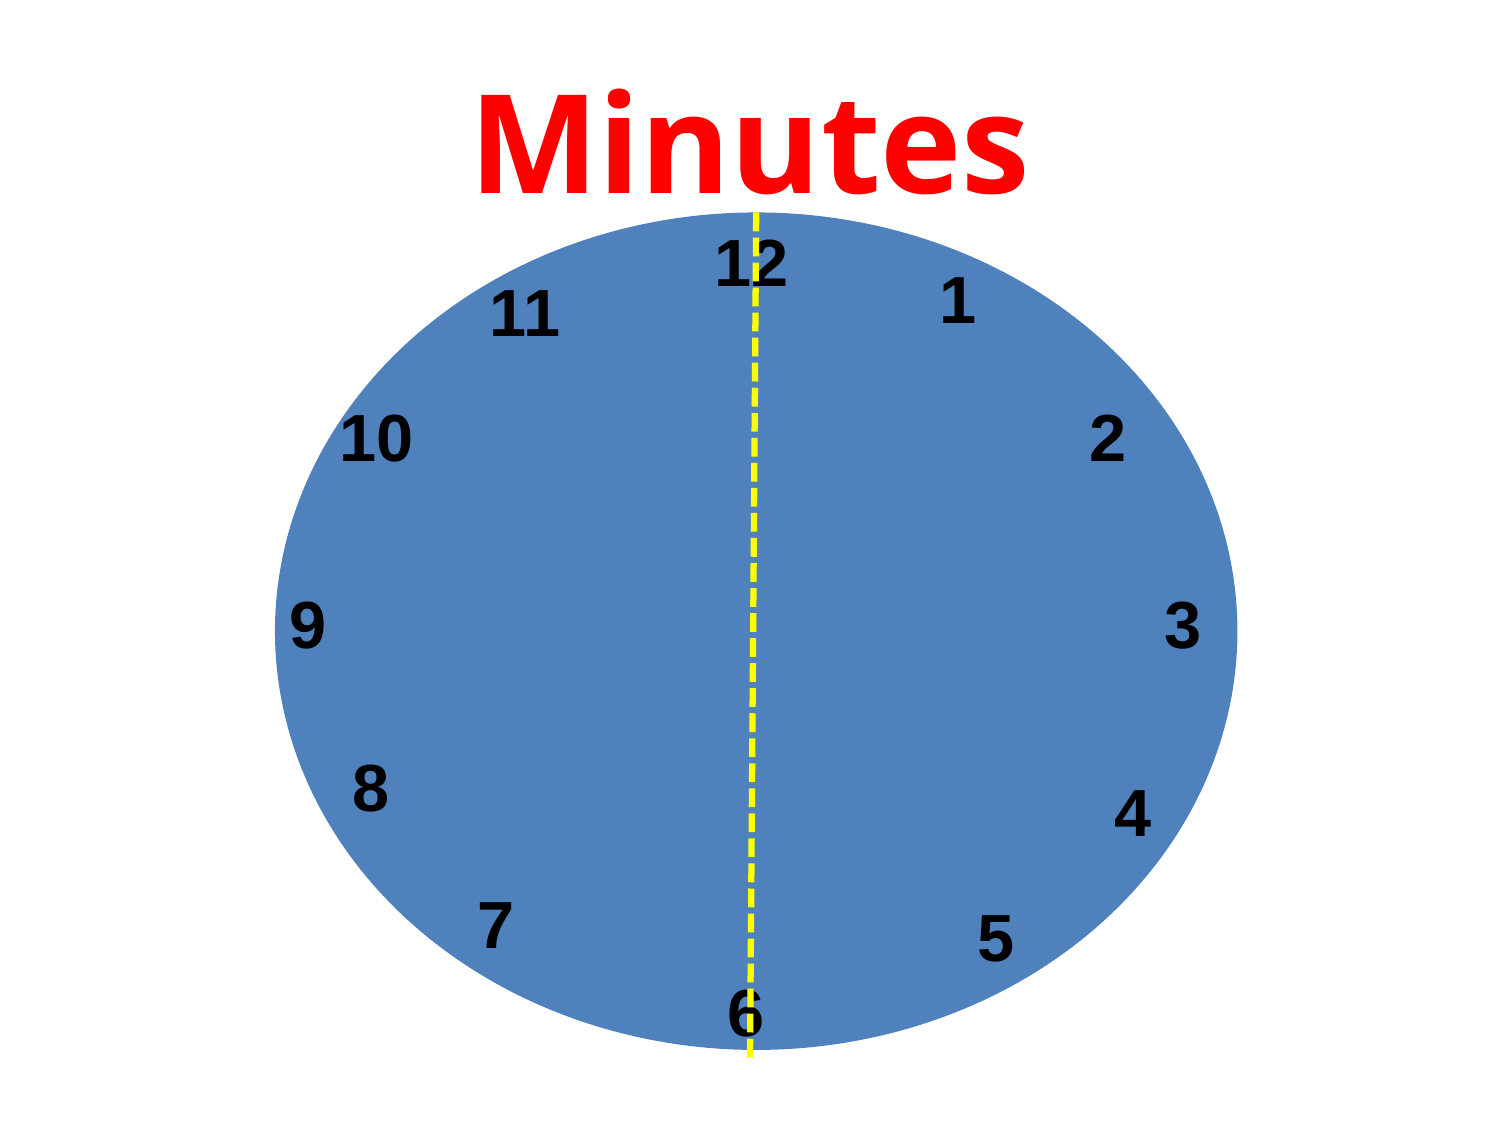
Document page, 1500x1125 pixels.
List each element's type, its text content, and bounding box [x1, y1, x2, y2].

text_box [272, 591, 1238, 1051]
text_box 2 [1074, 387, 1175, 483]
text_box 4 [1100, 762, 1200, 858]
title Minutes [75, 45, 1425, 233]
text_box 7 [462, 874, 563, 970]
text_box 10 [324, 387, 438, 483]
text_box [327, 634, 1179, 641]
text_box [277, 233, 1236, 632]
text_box 5 [962, 887, 1063, 983]
text_box 1 [924, 249, 1025, 345]
text_box 12 [699, 212, 813, 308]
text_box 8 [337, 737, 438, 833]
text_box 11 [474, 262, 588, 358]
text_box 9 [275, 574, 375, 670]
text_box 3 [1149, 574, 1250, 670]
text_box 6 [712, 962, 813, 1058]
